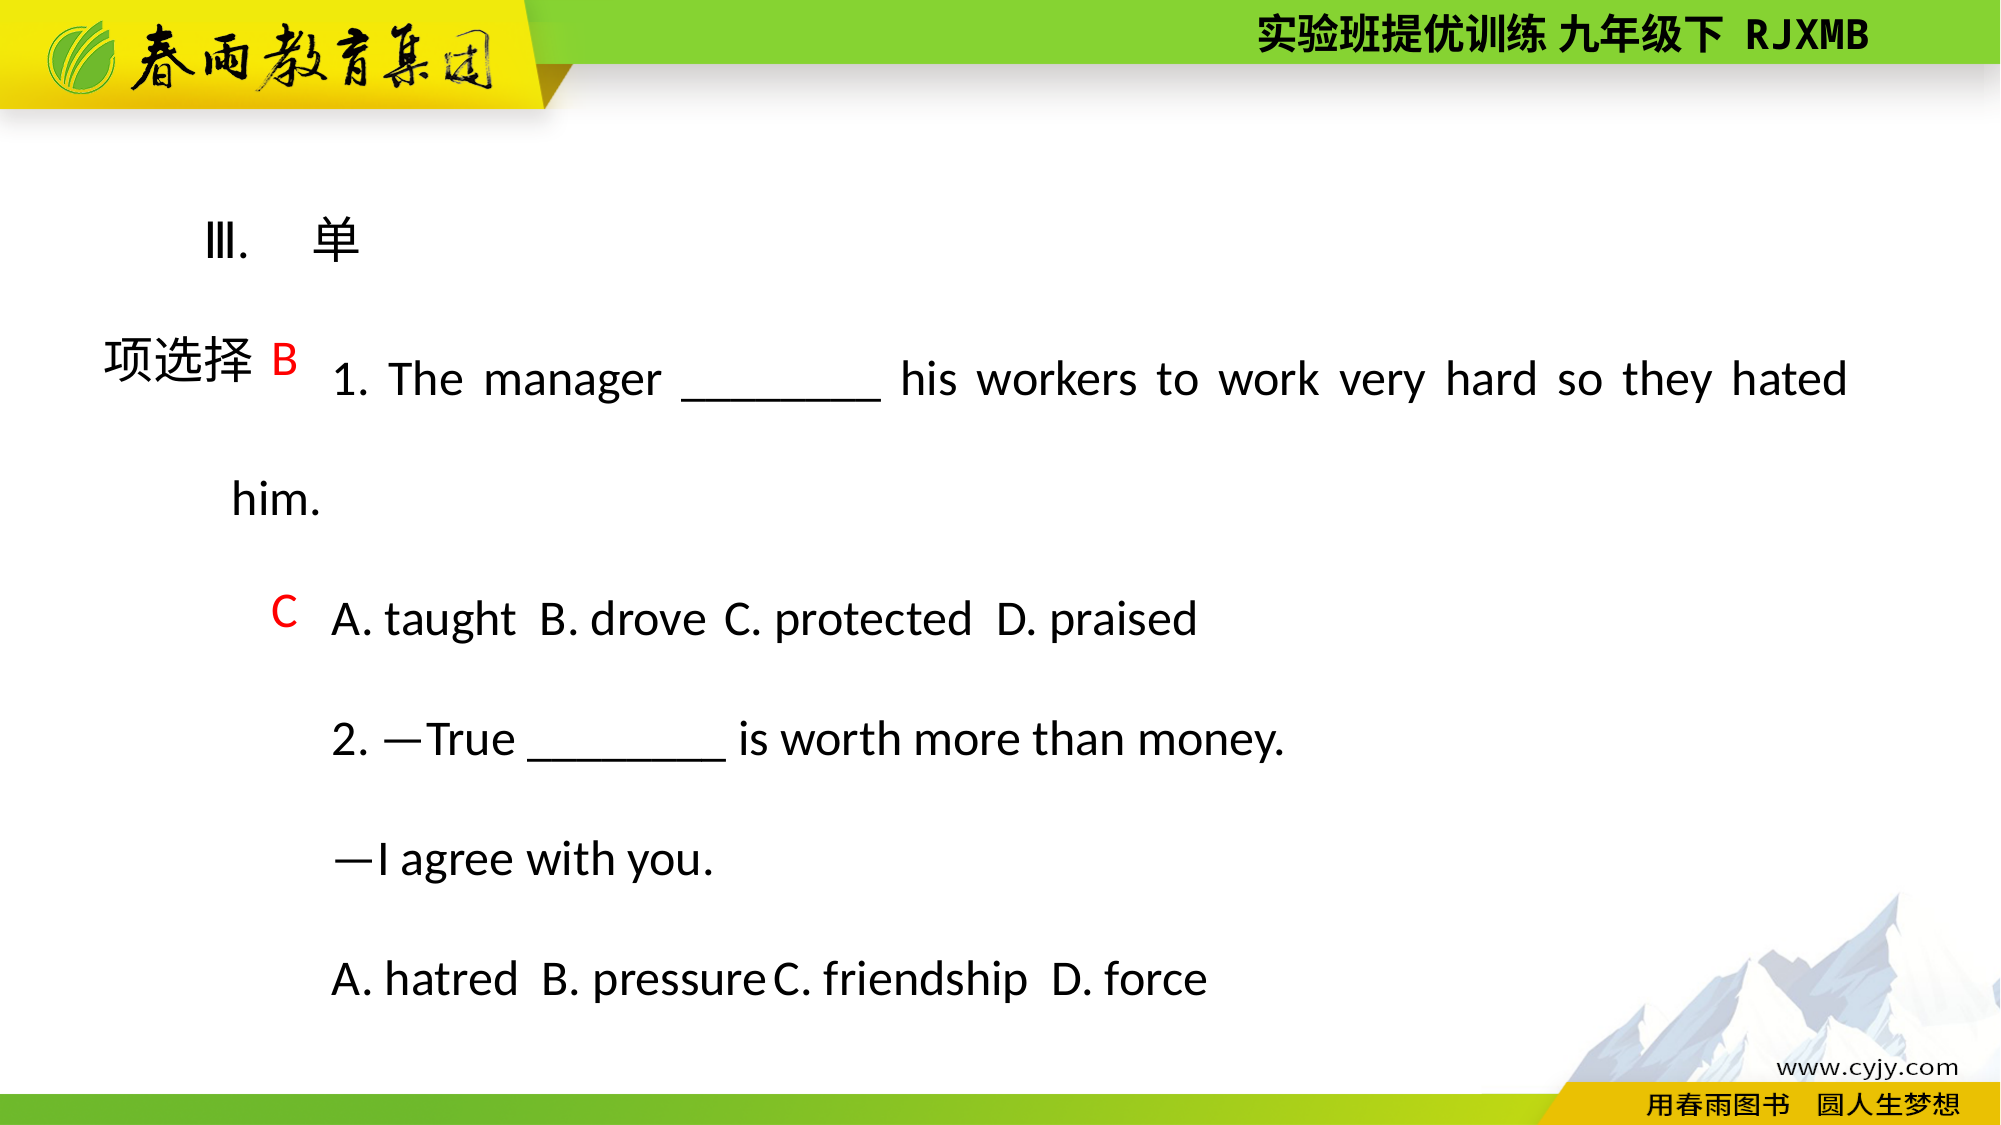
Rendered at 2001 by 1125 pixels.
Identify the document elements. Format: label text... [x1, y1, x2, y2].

text_box C [256, 570, 314, 646]
text_box Ⅲ. 单项选择 [88, 141, 377, 277]
text_box 1. The manager ________ his workers to work very hard so they hated him. A. taught B. drove C. protected D. praised 2. —True ________ is worth more than money. —I agree with you. A. hatred B. pressure C. friendship D. force [217, 277, 1866, 1013]
picture [0, 0, 2001, 1125]
text_box B [256, 318, 314, 393]
